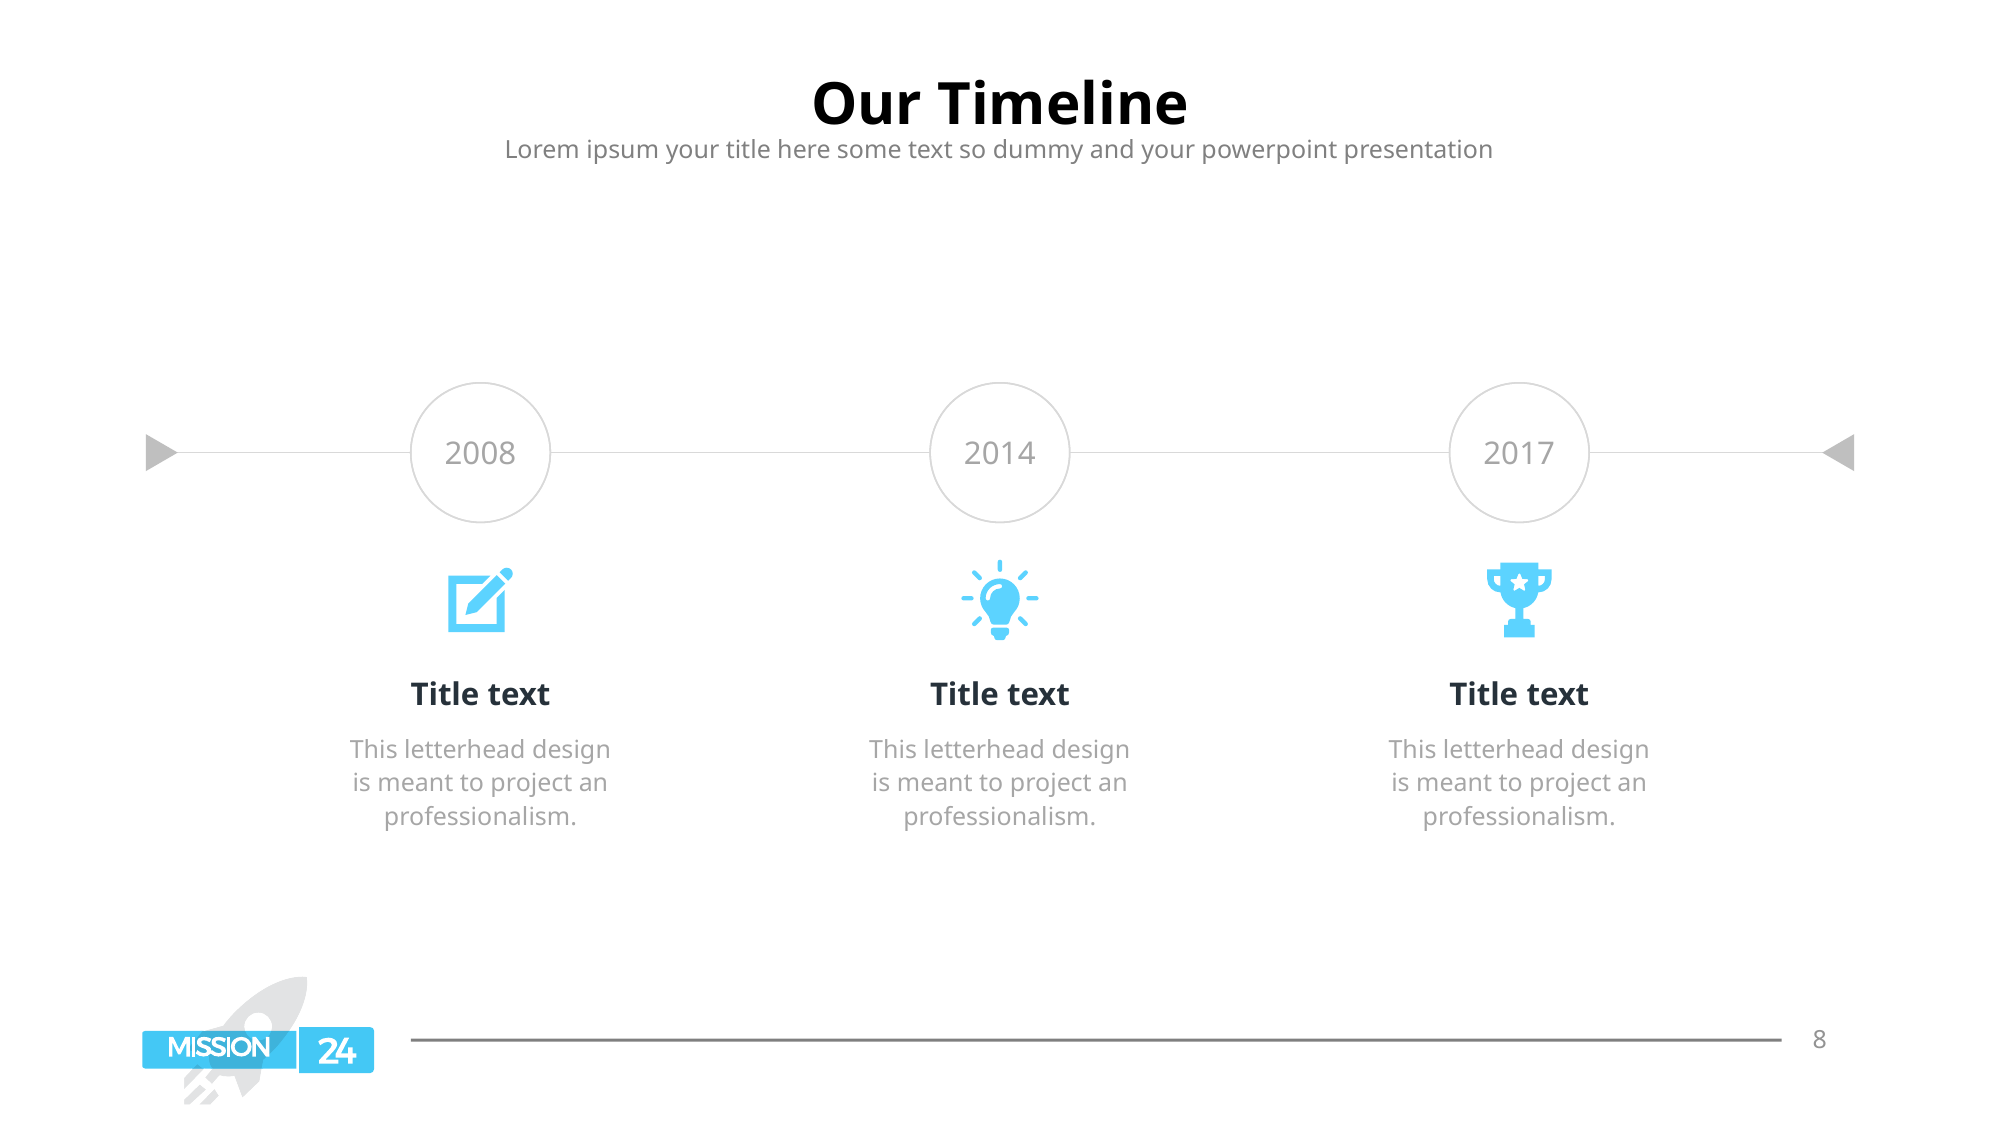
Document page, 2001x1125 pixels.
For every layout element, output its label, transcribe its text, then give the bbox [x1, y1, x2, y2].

text_box [1017, 570, 1028, 581]
title Our Timeline [137, 66, 1863, 129]
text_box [410, 382, 1590, 523]
text_box [144, 432, 180, 473]
text_box [448, 575, 505, 633]
text_box This letterhead design is meant to project an professionalism. [860, 720, 1140, 841]
text_box [980, 578, 1020, 625]
list Lorem ipsum your title here some text so dummy and your powerpoint presentation [137, 129, 1863, 176]
text_box [1820, 432, 1856, 473]
text_box [990, 627, 1010, 641]
text_box Title text [387, 678, 574, 725]
text_box [1026, 596, 1039, 601]
text_box [1017, 616, 1028, 627]
text_box [1487, 562, 1552, 638]
text_box [499, 567, 513, 581]
text_box [465, 575, 506, 616]
text_box Title text [1426, 678, 1613, 725]
text_box This letterhead design is meant to project an professionalism. [1380, 720, 1659, 841]
text_box [971, 616, 982, 627]
text_box [971, 570, 982, 581]
text_box [997, 559, 1003, 572]
text_box This letterhead design is meant to project an professionalism. [341, 720, 620, 841]
text_box [961, 596, 974, 601]
slide_number 8 [1781, 1002, 1858, 1079]
text_box Title text [907, 678, 1093, 725]
